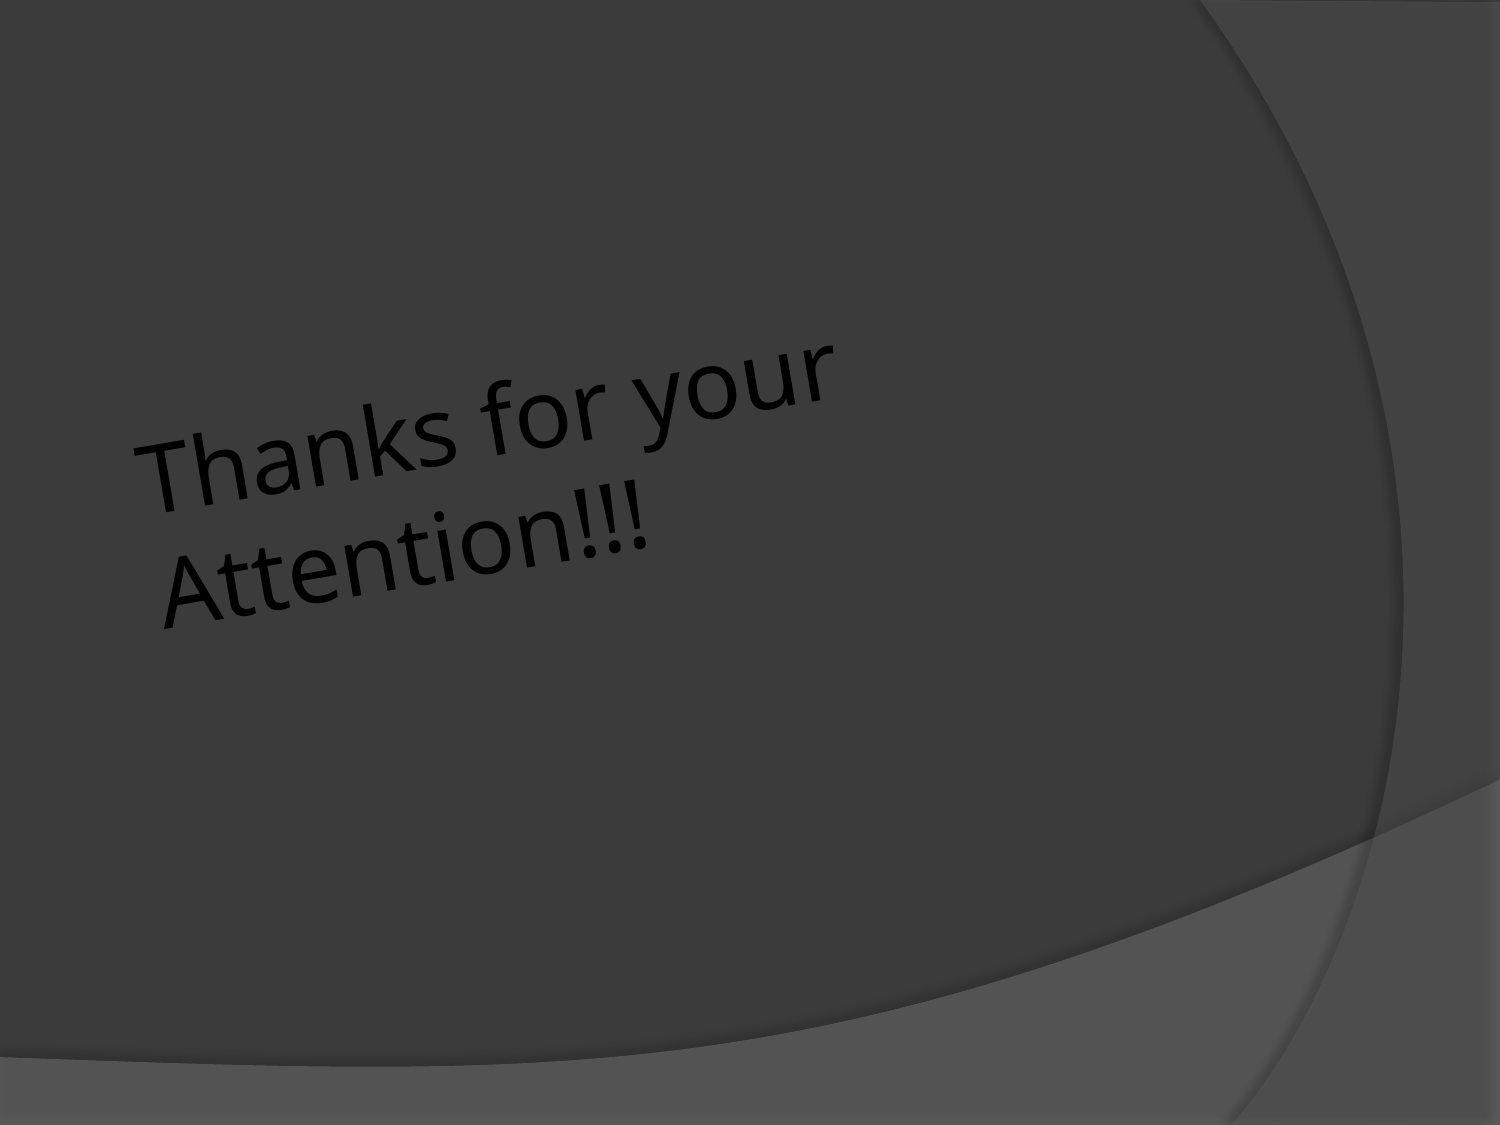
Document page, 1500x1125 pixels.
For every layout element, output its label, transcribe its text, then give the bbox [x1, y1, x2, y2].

title Thanks for your Attention!!! [125, 237, 1364, 629]
